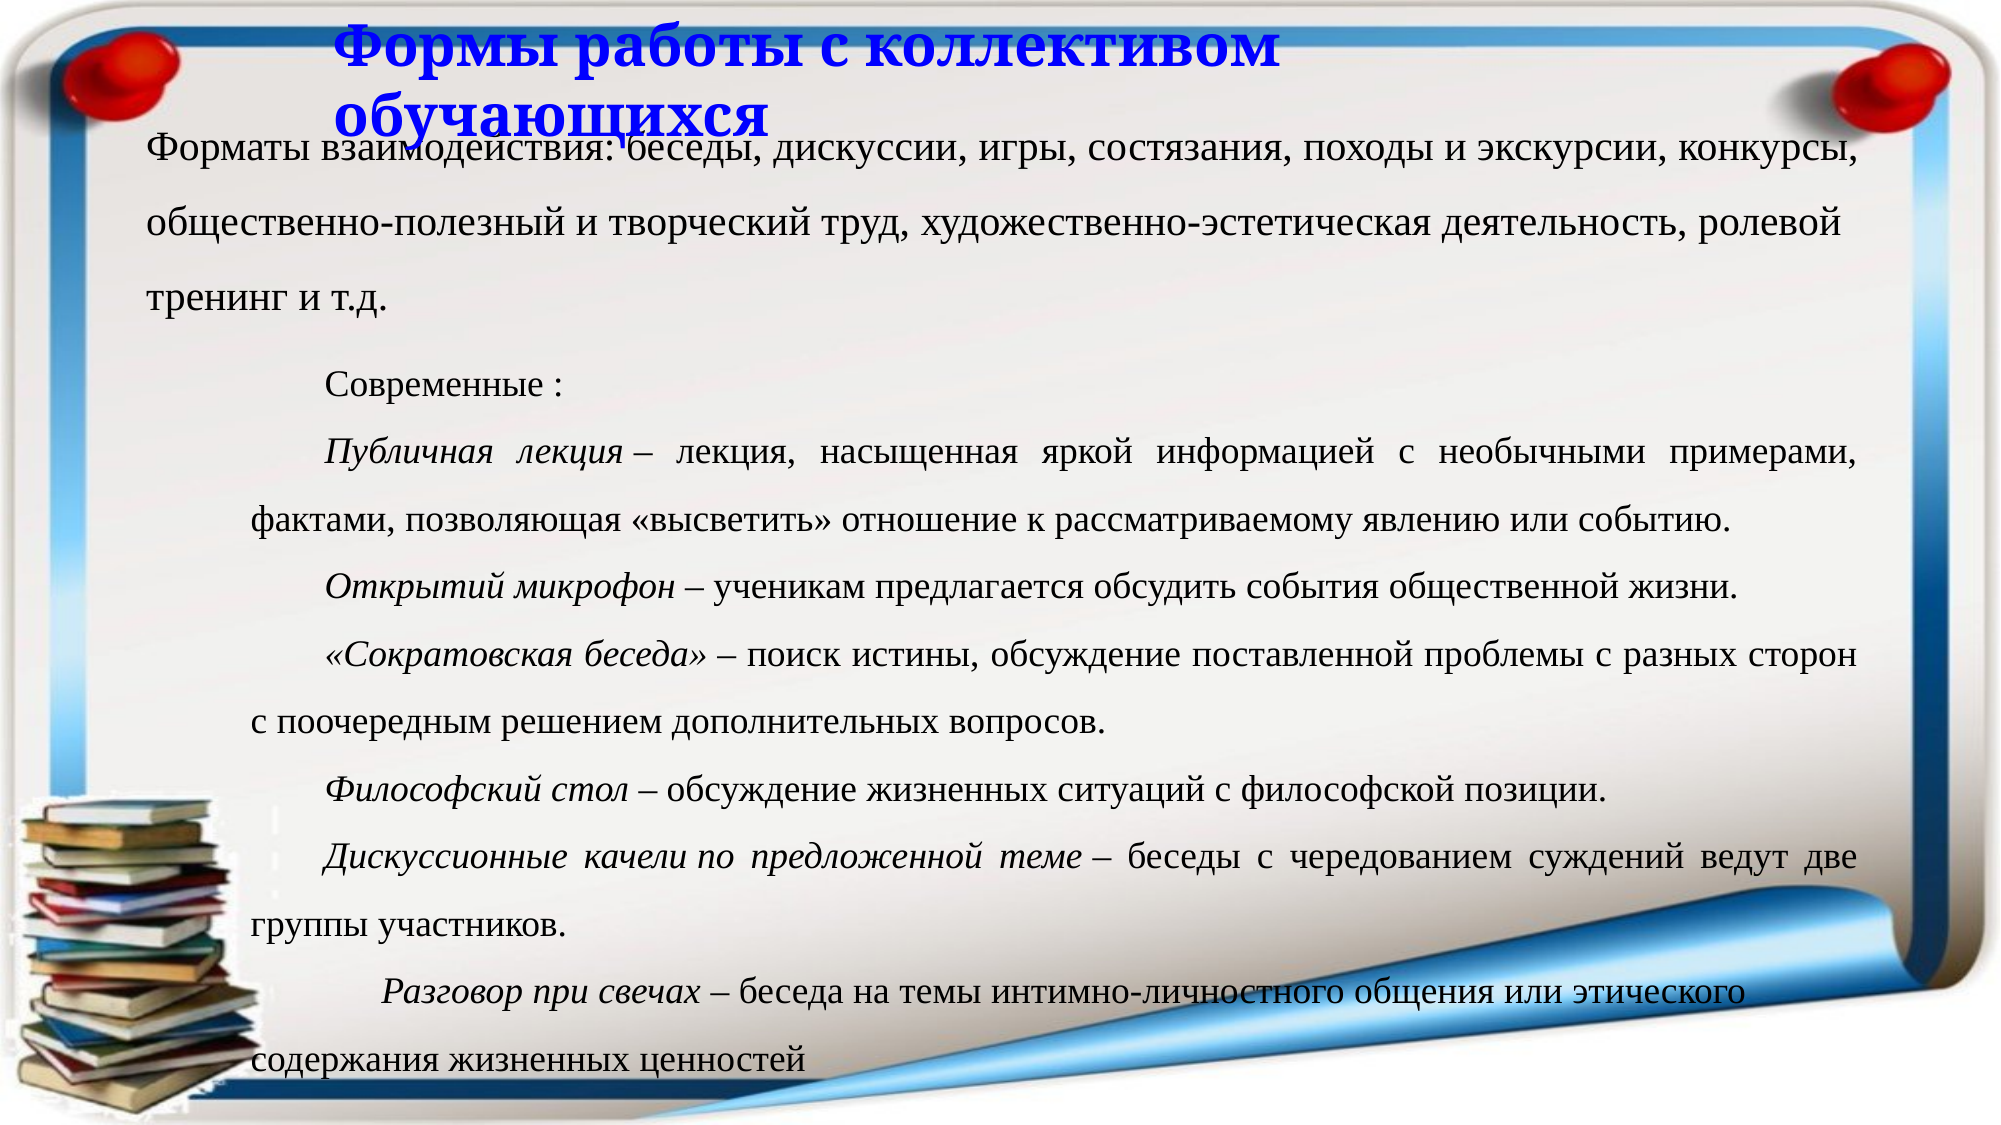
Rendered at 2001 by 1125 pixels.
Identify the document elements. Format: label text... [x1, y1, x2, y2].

picture [0, 0, 2001, 1125]
text_box Современные : Публичная лекция – лекция, насыщенная яркой информацией с необычными примерами, фактами, позволяющая «высветить» отношение к рассматриваемому явлению или событию. Открытий микрофон – ученикам предлагается обсудить события общественной жизни. «Сократовская беседа» – поиск истины, обсуждение поставленной проблемы с разных сторон с поочередным решением дополнительных вопросов. Философский стол – обсуждение жизненных ситуаций с философской позиции. Дискуссионные качели по предложенной теме – беседы с чередованием суждений ведут две группы участников. Разговор при свечах – беседа на темы интимно-личностного общения или этического содержания жизненных ценностей [235, 328, 1874, 1087]
text_box Формы работы с коллективом обучающихся [318, 0, 1624, 156]
text_box Форматы взаимодействия: беседы, дискуссии, игры, состязания, походы и экскурсии, конкурсы, общественно-полезный и творческий труд, художественно-эстетическая деятельность, ролевой тренинг и т.д. [131, 86, 1880, 327]
